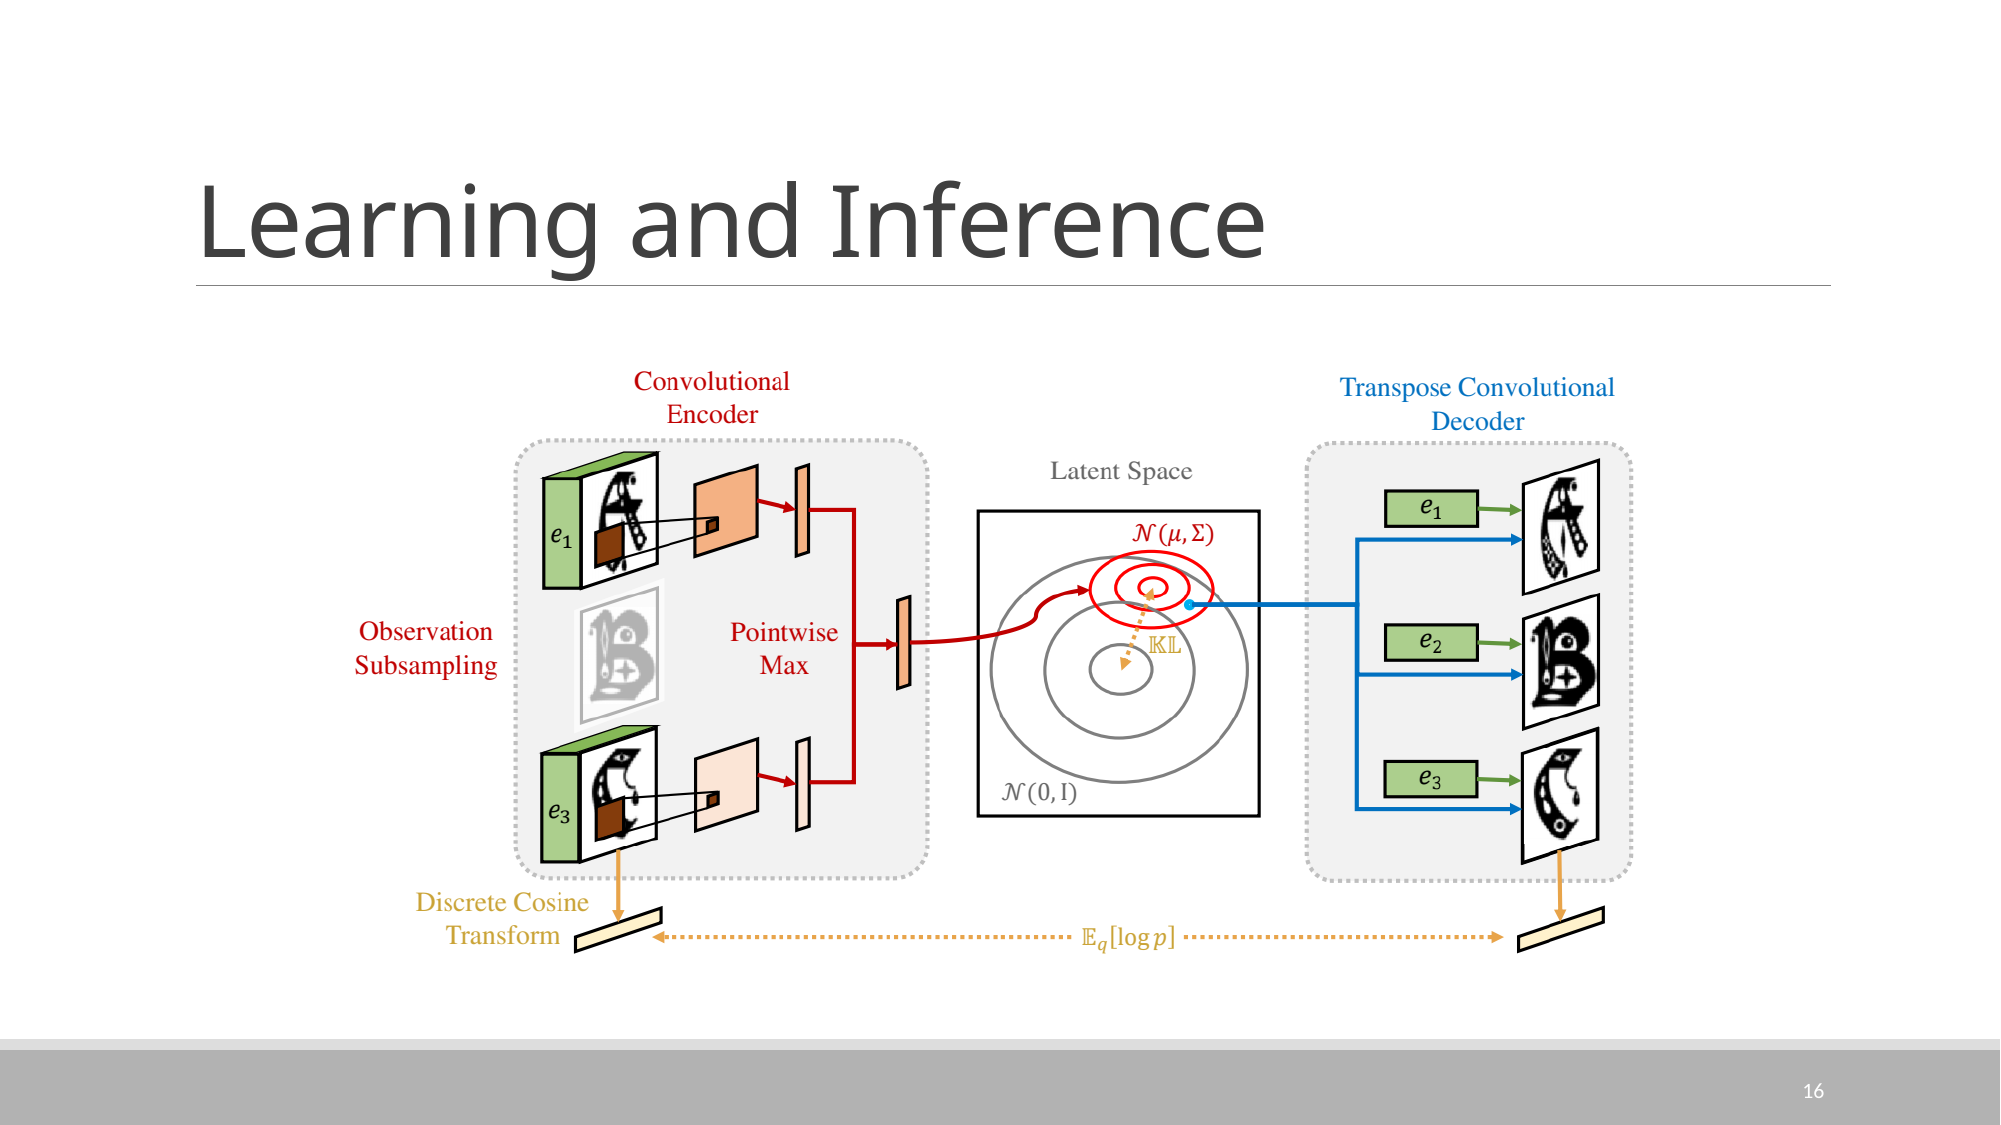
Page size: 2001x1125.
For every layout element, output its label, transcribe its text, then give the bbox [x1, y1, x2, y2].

picture [339, 349, 1660, 963]
title Learning and Inference [180, 47, 1830, 285]
slide_number 16 [1624, 1059, 1840, 1120]
